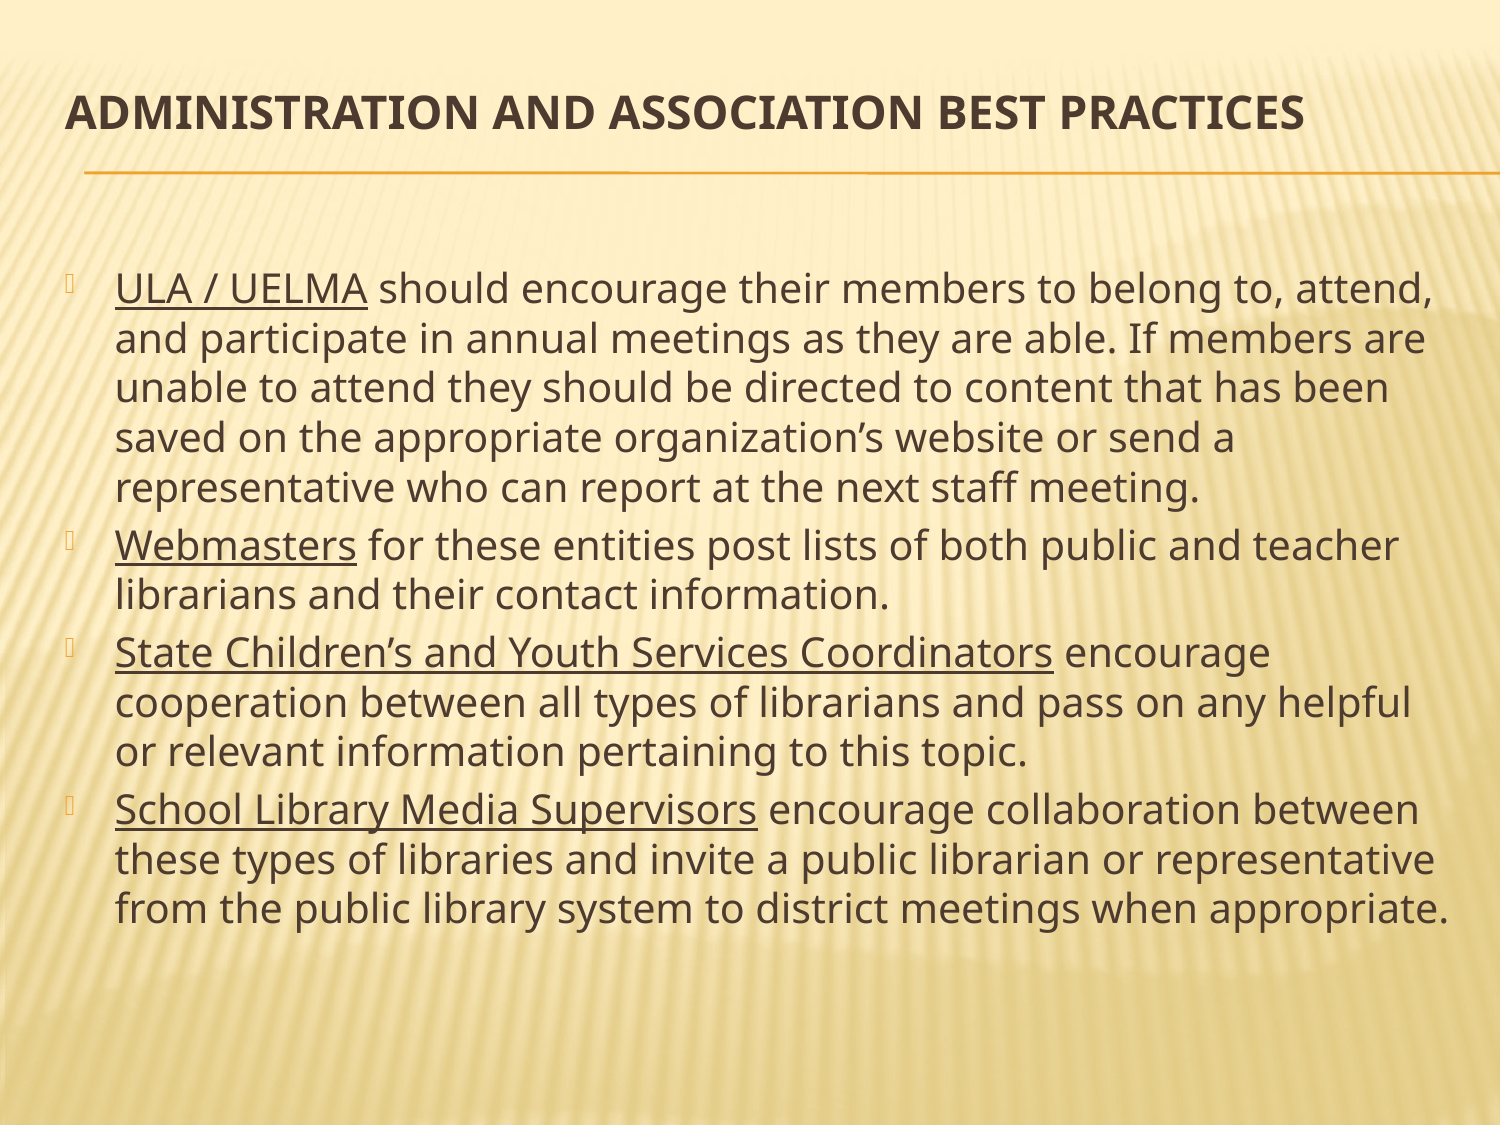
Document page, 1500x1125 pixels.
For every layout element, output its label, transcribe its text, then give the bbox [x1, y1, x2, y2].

list ULA / UELMA should encourage their members to belong to, attend, and participate in annual meetings as they are able. If members are unable to attend they should be directed to content that has been saved on the appropriate organization’s website or send a representative who can report at the next staff meeting. Webmasters for these entities post lists of both public and teacher librarians and their contact information. State Children’s and Youth Services Coordinators encourage cooperation between all types of librarians and pass on any helpful or relevant information pertaining to this topic. School Library Media Supervisors encourage collaboration between these types of libraries and invite a public librarian or representative from the public library system to district meetings when appropriate. [50, 254, 1475, 998]
title Administration and Association Best Practices [50, 75, 1475, 213]
